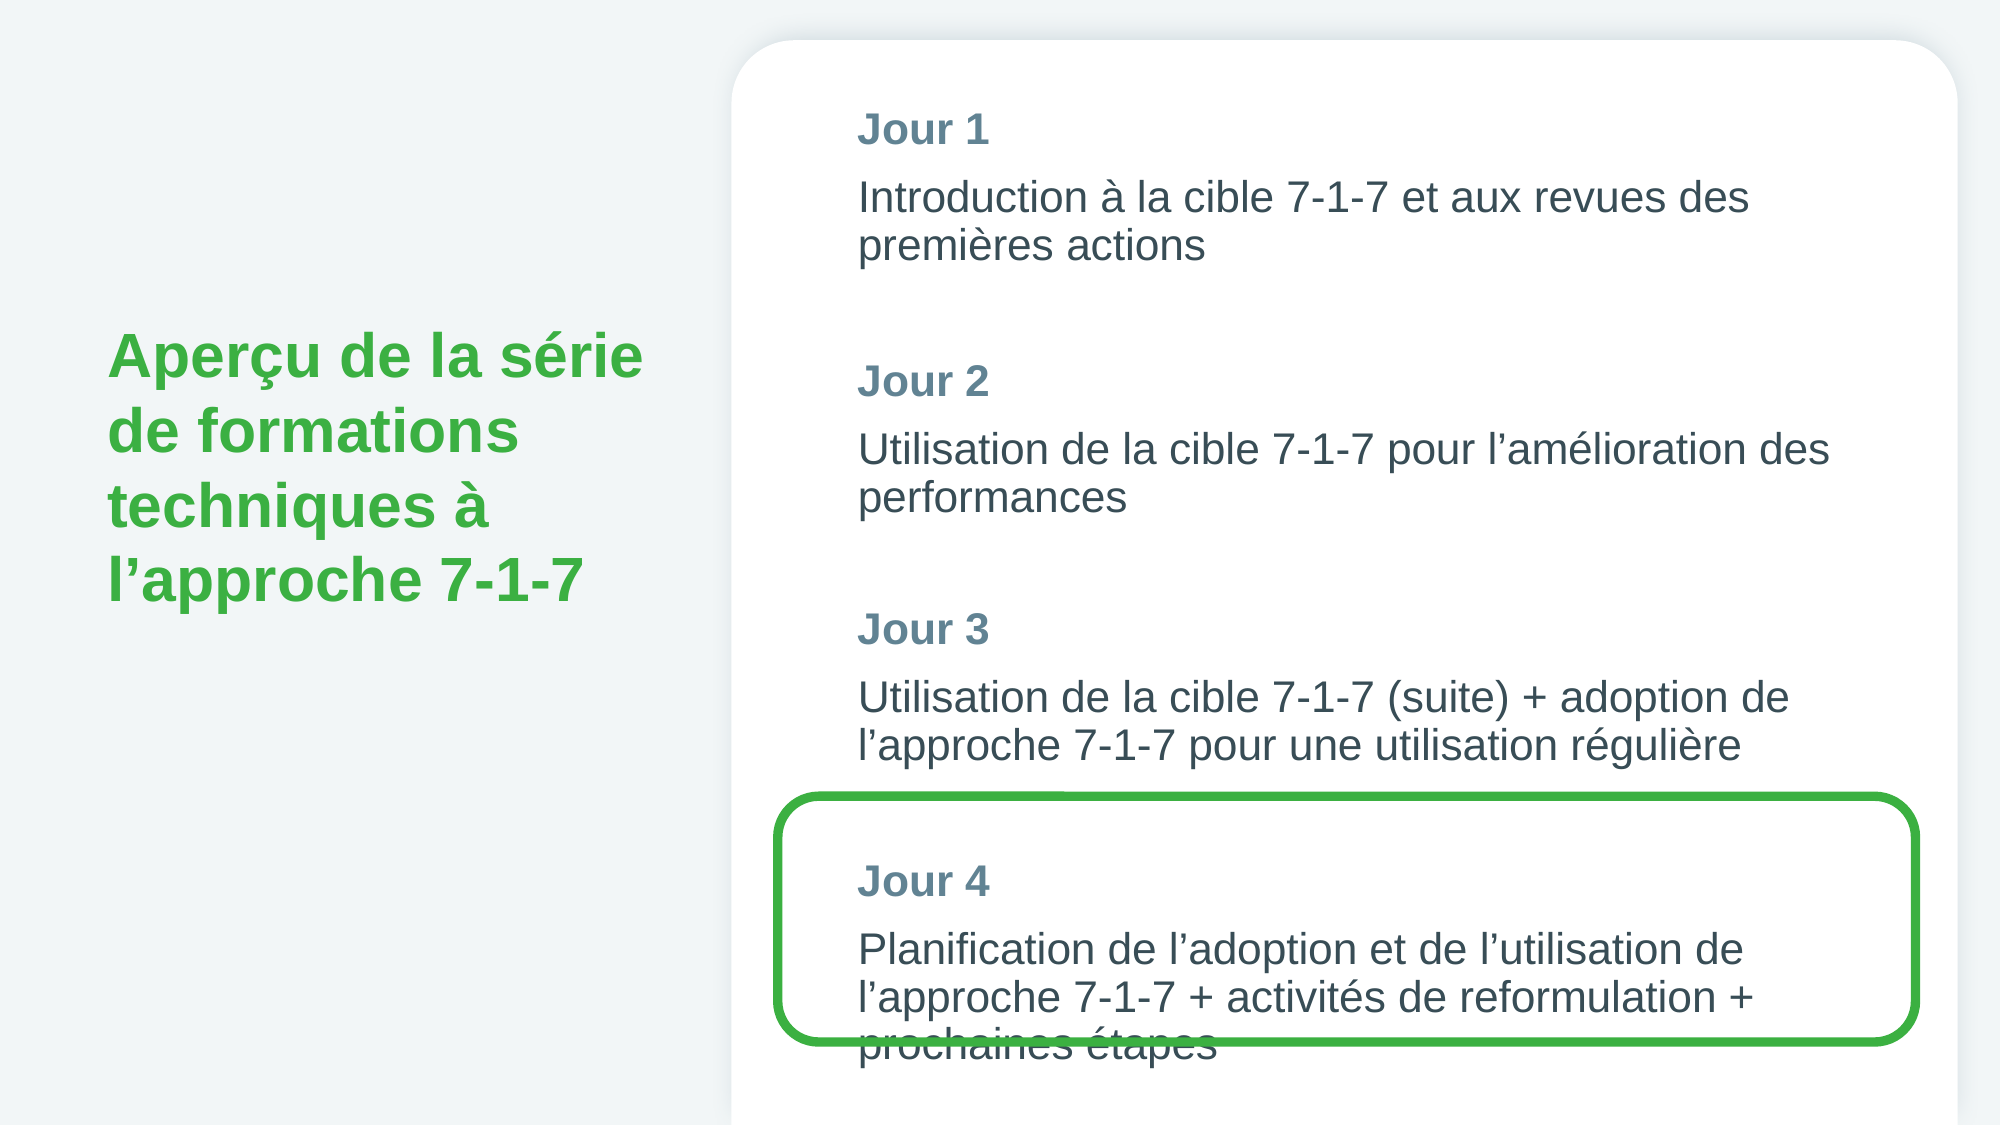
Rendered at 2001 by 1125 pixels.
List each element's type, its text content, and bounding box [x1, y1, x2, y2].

list Jour 1 Introduction à la cible 7-1-7 et aux revues des premières actions Jour 2 Utilisation de la cible 7-1-7 pour l’amélioration des performances Jour 3 Utilisation de la cible 7-1-7 (suite) + adoption de l’approche 7-1-7 pour une utilisation régulière Jour 4 Planification de l’adoption et de l’utilisation de l’approche 7-1-7 + activités de reformulation + prochaines étapes [842, 98, 1872, 795]
text_box [776, 795, 1917, 1044]
title Aperçu de la série de formations techniques à l’approche 7-1-7 [92, 247, 689, 622]
list Jour 1 Introduction à la cible 7-1-7 et aux revues des premières actions Jour 2 Utilisation de la cible 7-1-7 pour l’amélioration des performances Jour 3 Utilisation de la cible 7-1-7 (suite) + adoption de l’approche 7-1-7 pour une utilisation régulière Jour 4 Planification de l’adoption et de l’utilisation de l’approche 7-1-7 + activités de reformulation + prochaines étapes [842, 1044, 1872, 1084]
